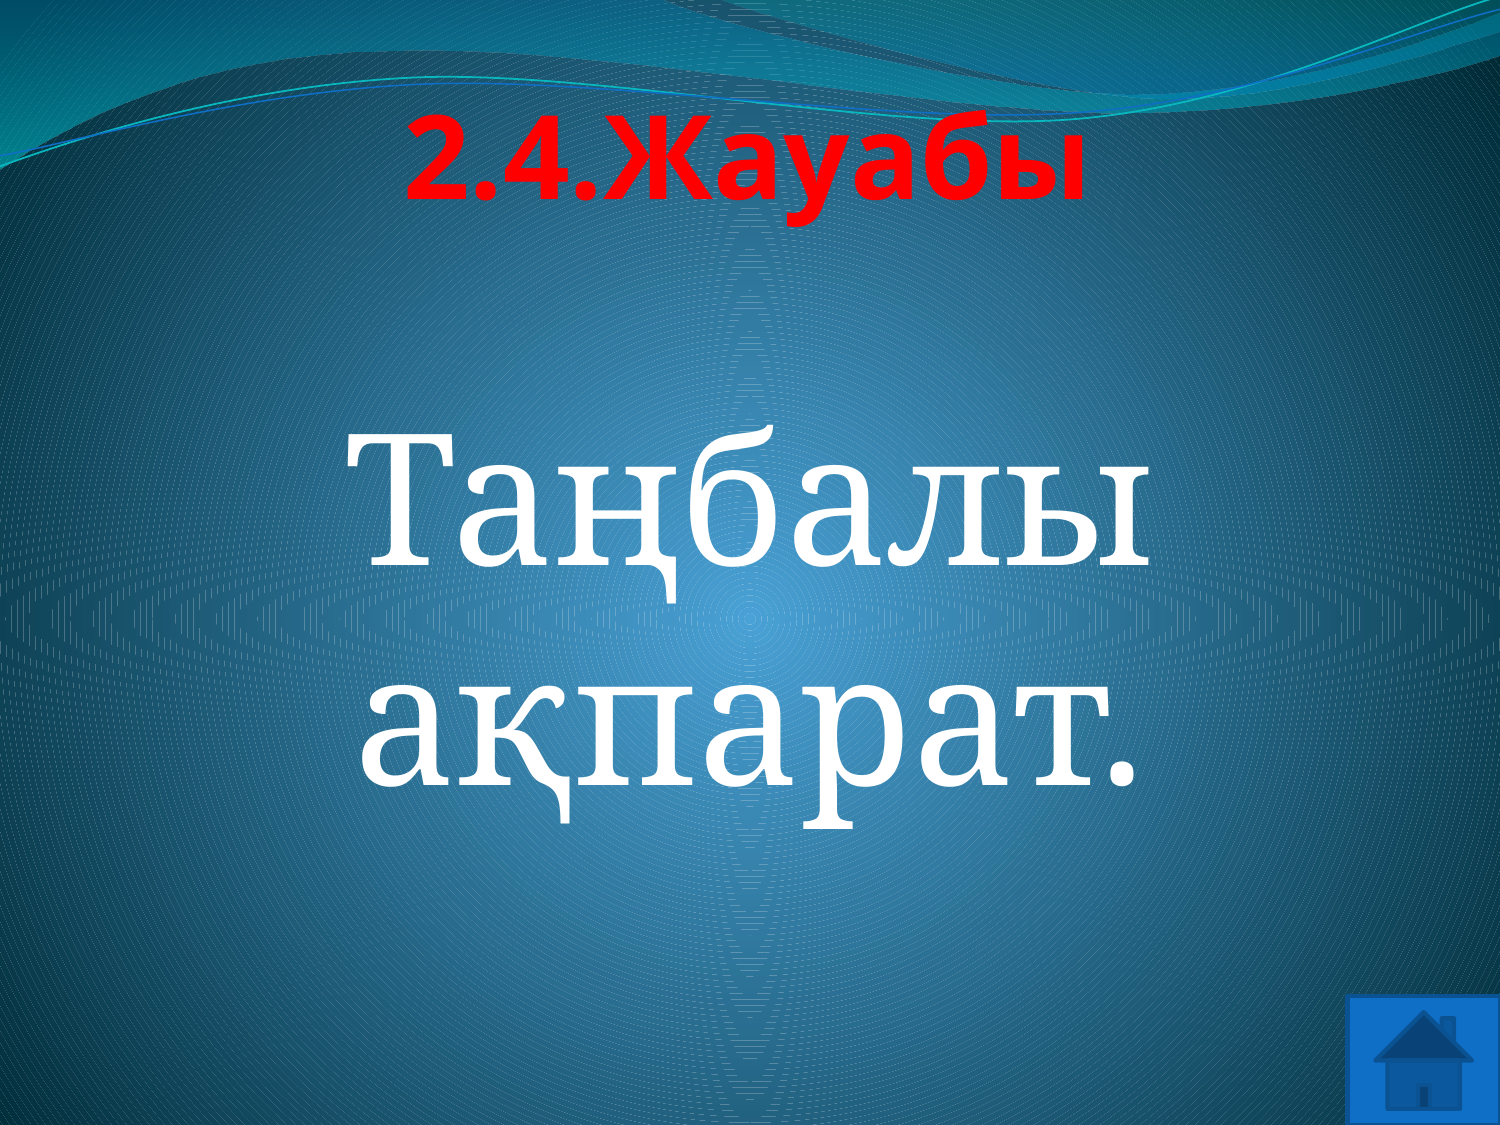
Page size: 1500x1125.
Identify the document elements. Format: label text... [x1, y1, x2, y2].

title 2.4.Жауабы [105, 70, 1394, 223]
text_box [1345, 994, 1500, 1125]
text_box Таңбалы ақпарат. [187, 374, 1313, 830]
